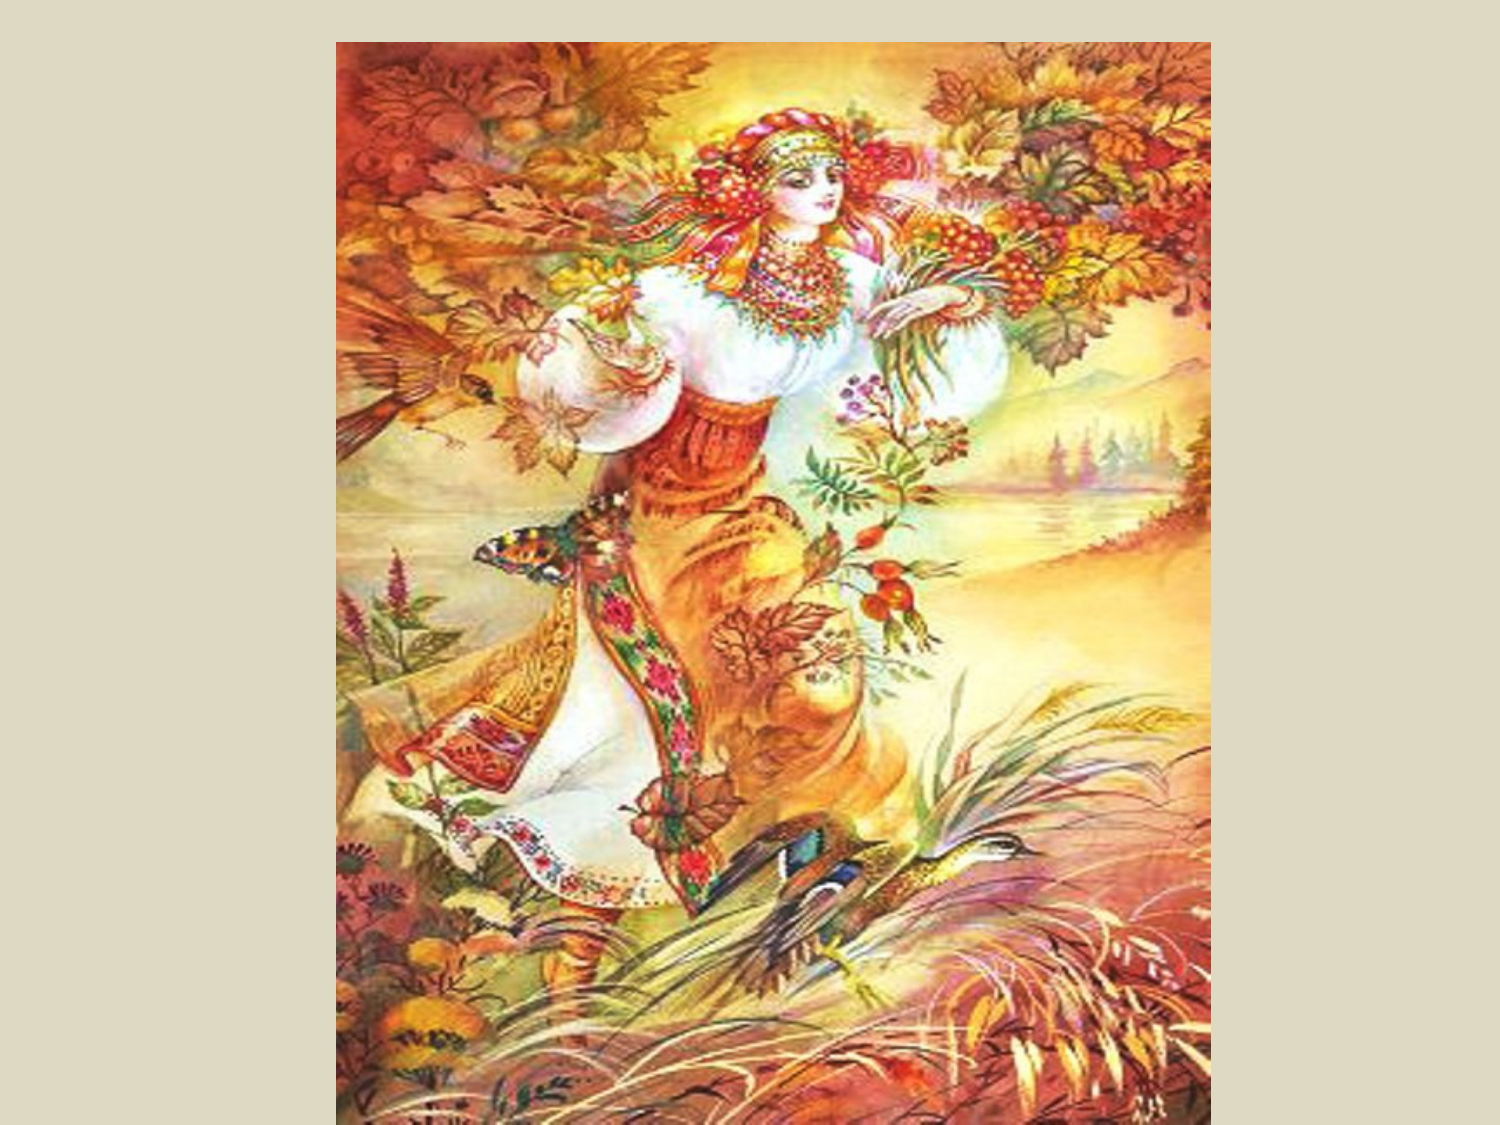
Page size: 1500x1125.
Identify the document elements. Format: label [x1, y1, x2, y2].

picture [336, 42, 1211, 1125]
